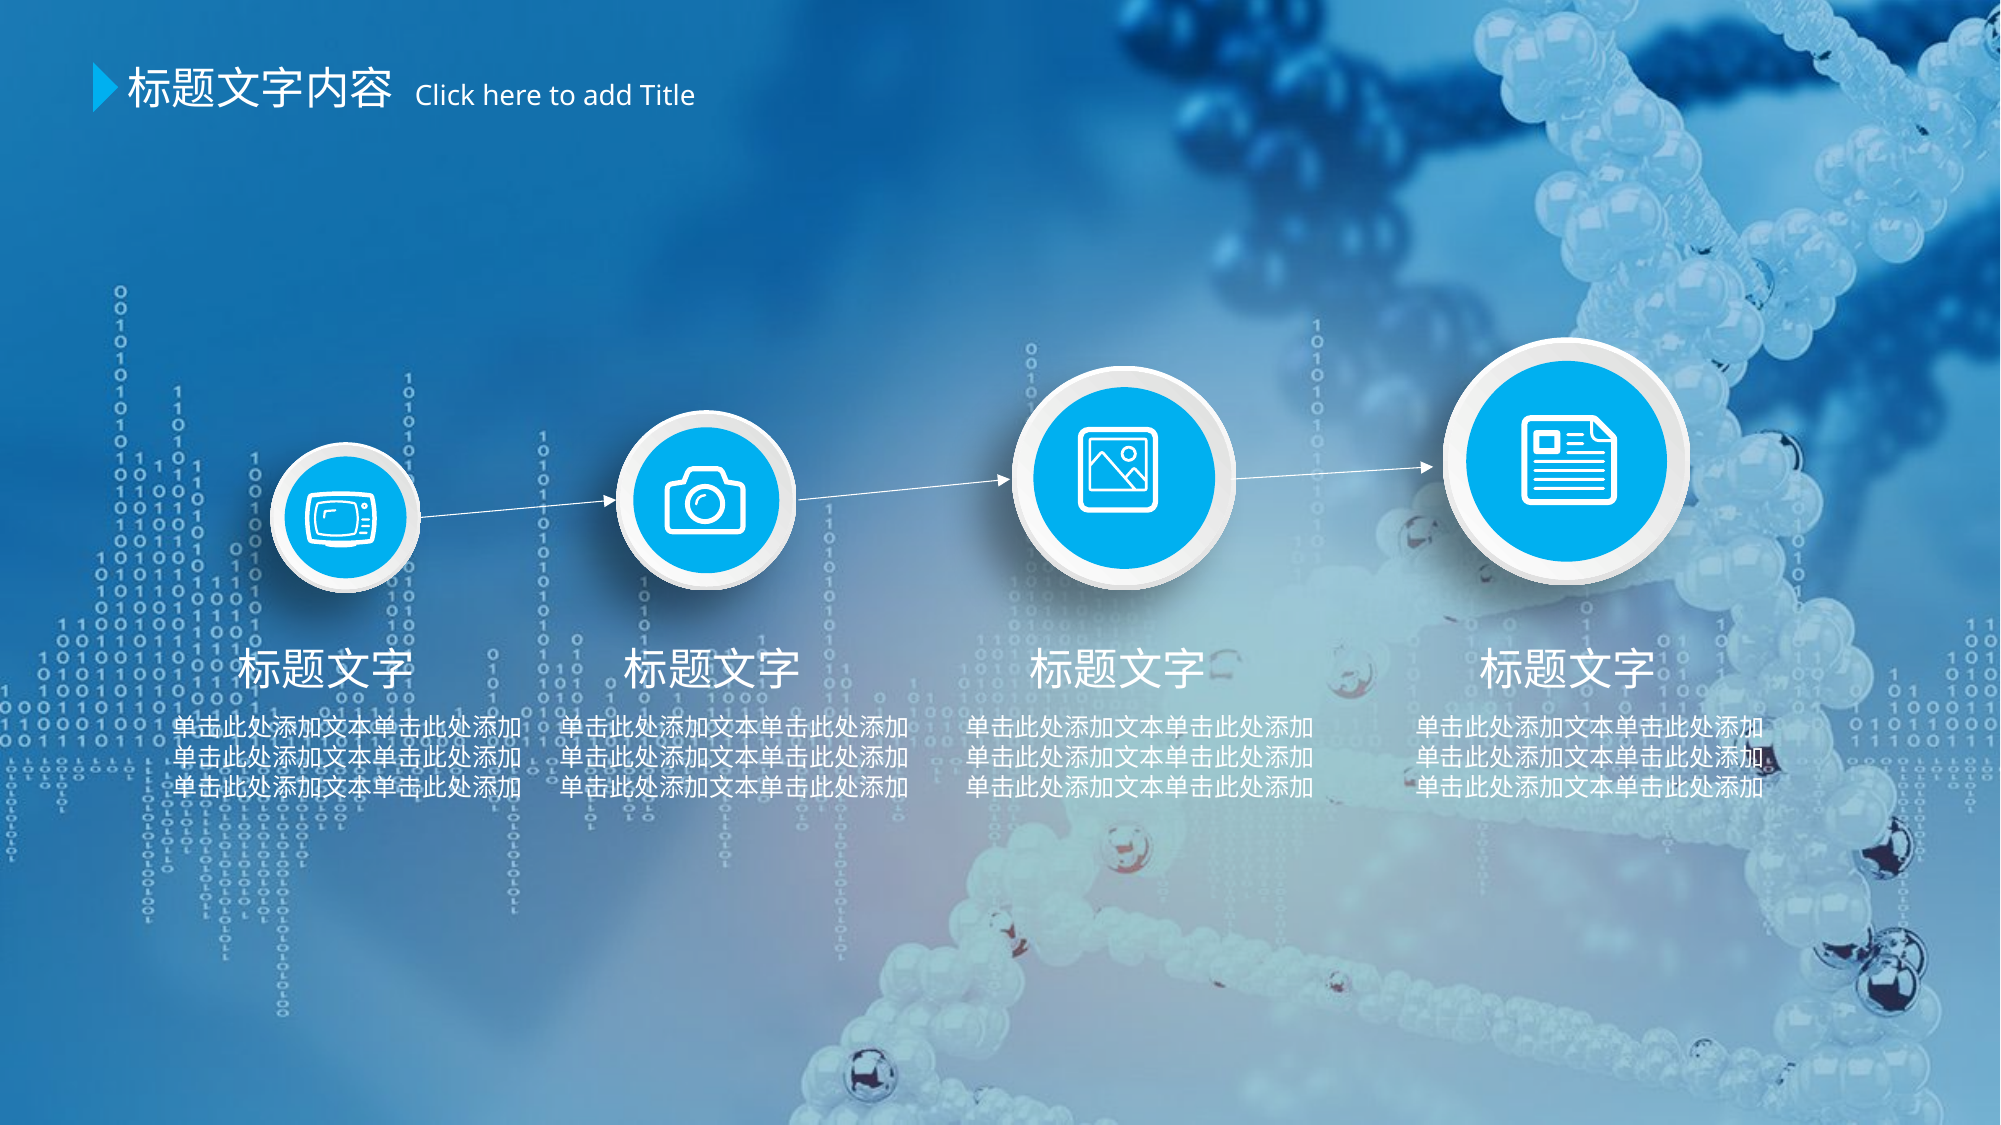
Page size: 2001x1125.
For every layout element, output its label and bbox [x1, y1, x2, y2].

text_box [1230, 466, 1434, 480]
text_box [964, 641, 1352, 810]
text_box [1414, 641, 1802, 810]
text_box [420, 499, 617, 518]
picture [0, 0, 2001, 1125]
text_box [559, 641, 947, 810]
text_box [616, 410, 797, 591]
text_box [172, 641, 559, 810]
text_box [798, 479, 1011, 500]
text_box [93, 52, 719, 122]
text_box [270, 442, 421, 593]
text_box [1442, 337, 1691, 586]
text_box [1011, 365, 1237, 591]
